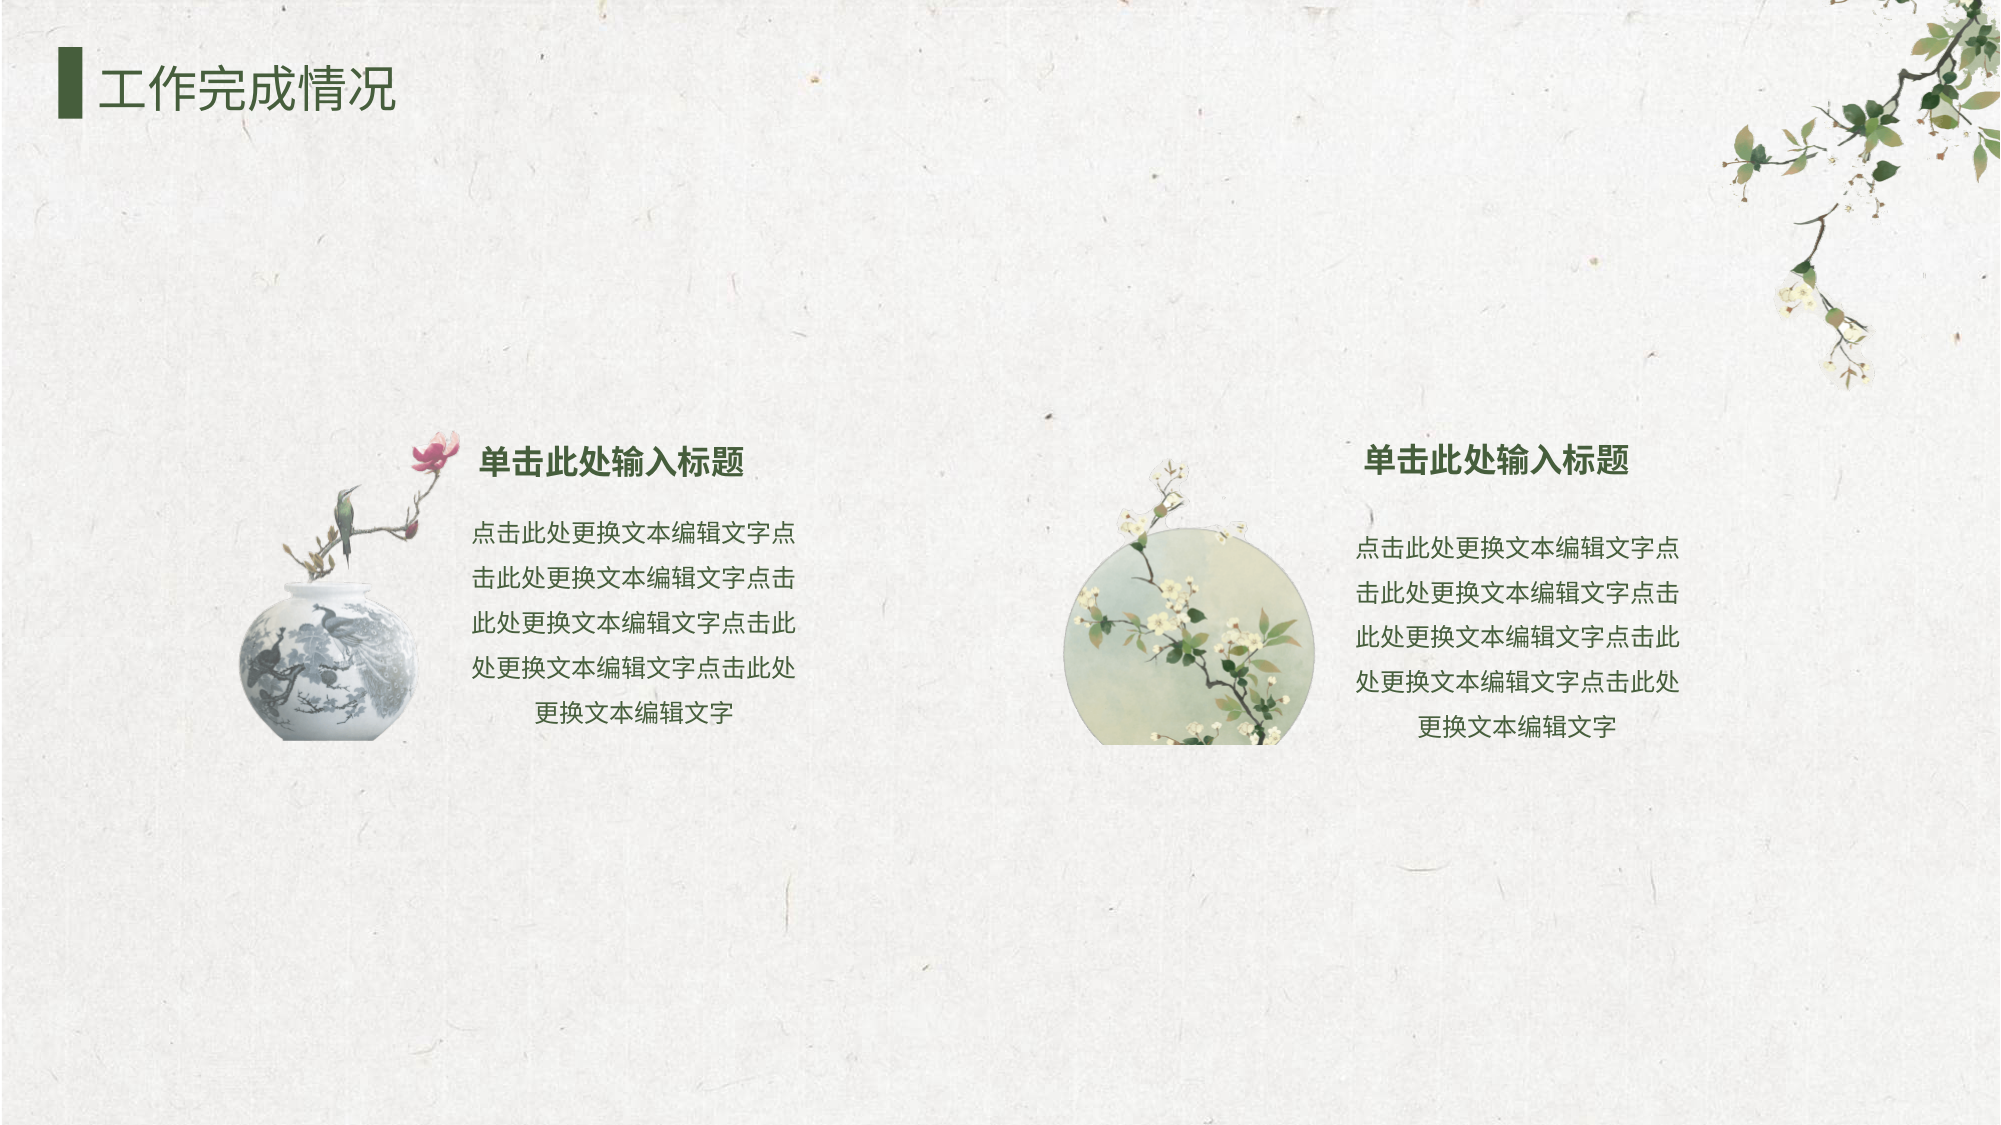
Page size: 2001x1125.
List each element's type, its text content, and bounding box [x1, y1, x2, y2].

text_box 工作完成情况 [82, 50, 569, 125]
text_box 单击此处输入标题 [1348, 432, 1645, 487]
picture [1, 0, 2000, 1125]
text_box 单击此处输入标题 [593, 433, 760, 489]
text_box 点击此处更换文本编辑文字点击此处更换文本编辑文字点击此处更换文本编辑文字点击此处更换文本编辑文字点击此处更换文本编辑文字 [1348, 517, 1689, 742]
text_box [57, 46, 83, 120]
text_box 点击此处更换文本编辑文字点击此处更换文本编辑文字点击此处更换文本编辑文字点击此处更换文本编辑文字点击此处更换文本编辑文字 [593, 502, 805, 728]
